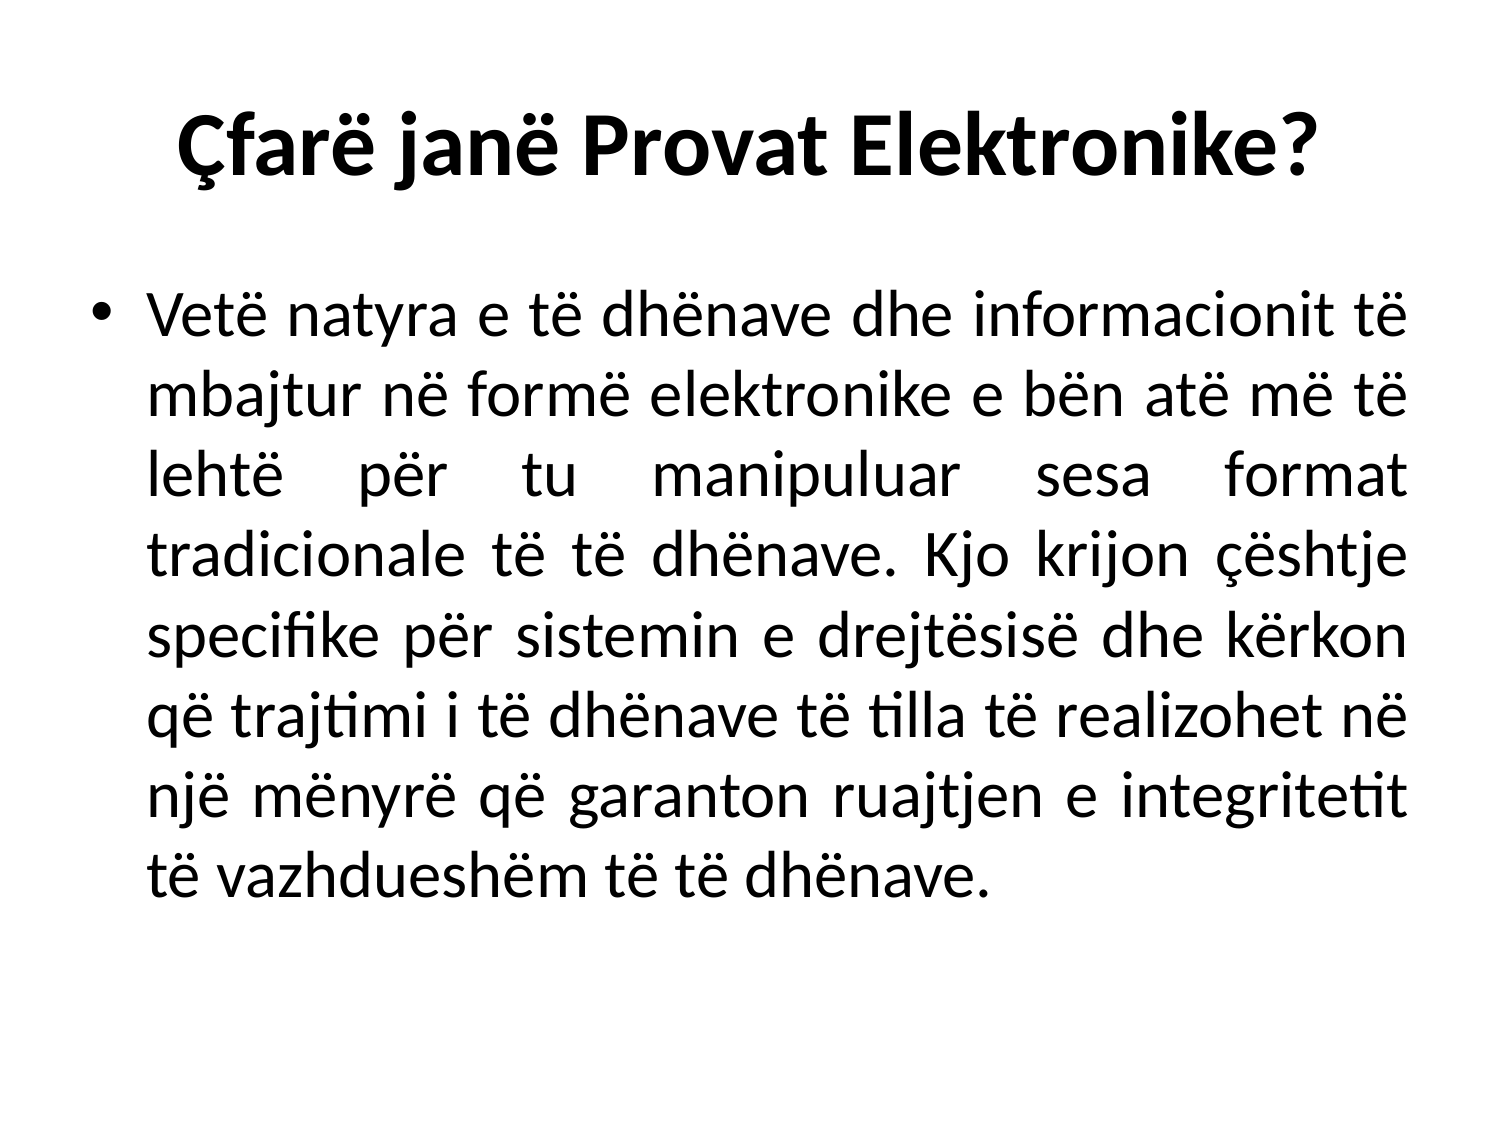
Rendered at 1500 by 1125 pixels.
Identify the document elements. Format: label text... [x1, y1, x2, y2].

list Vetë natyra e të dhënave dhe informacionit të mbajtur në formë elektronike e bën atë më të lehtë për tu manipuluar sesa format tradicionale të të dhënave. Kjo krijon çështje specifike për sistemin e drejtësisë dhe kërkon që trajtimi i të dhënave të tilla të realizohet në një mënyrë që garanton ruajtjen e integritetit të vazhdueshëm të të dhënave. [75, 262, 1425, 1005]
title Çfarë janë Provat Elektronike? [75, 45, 1425, 233]
